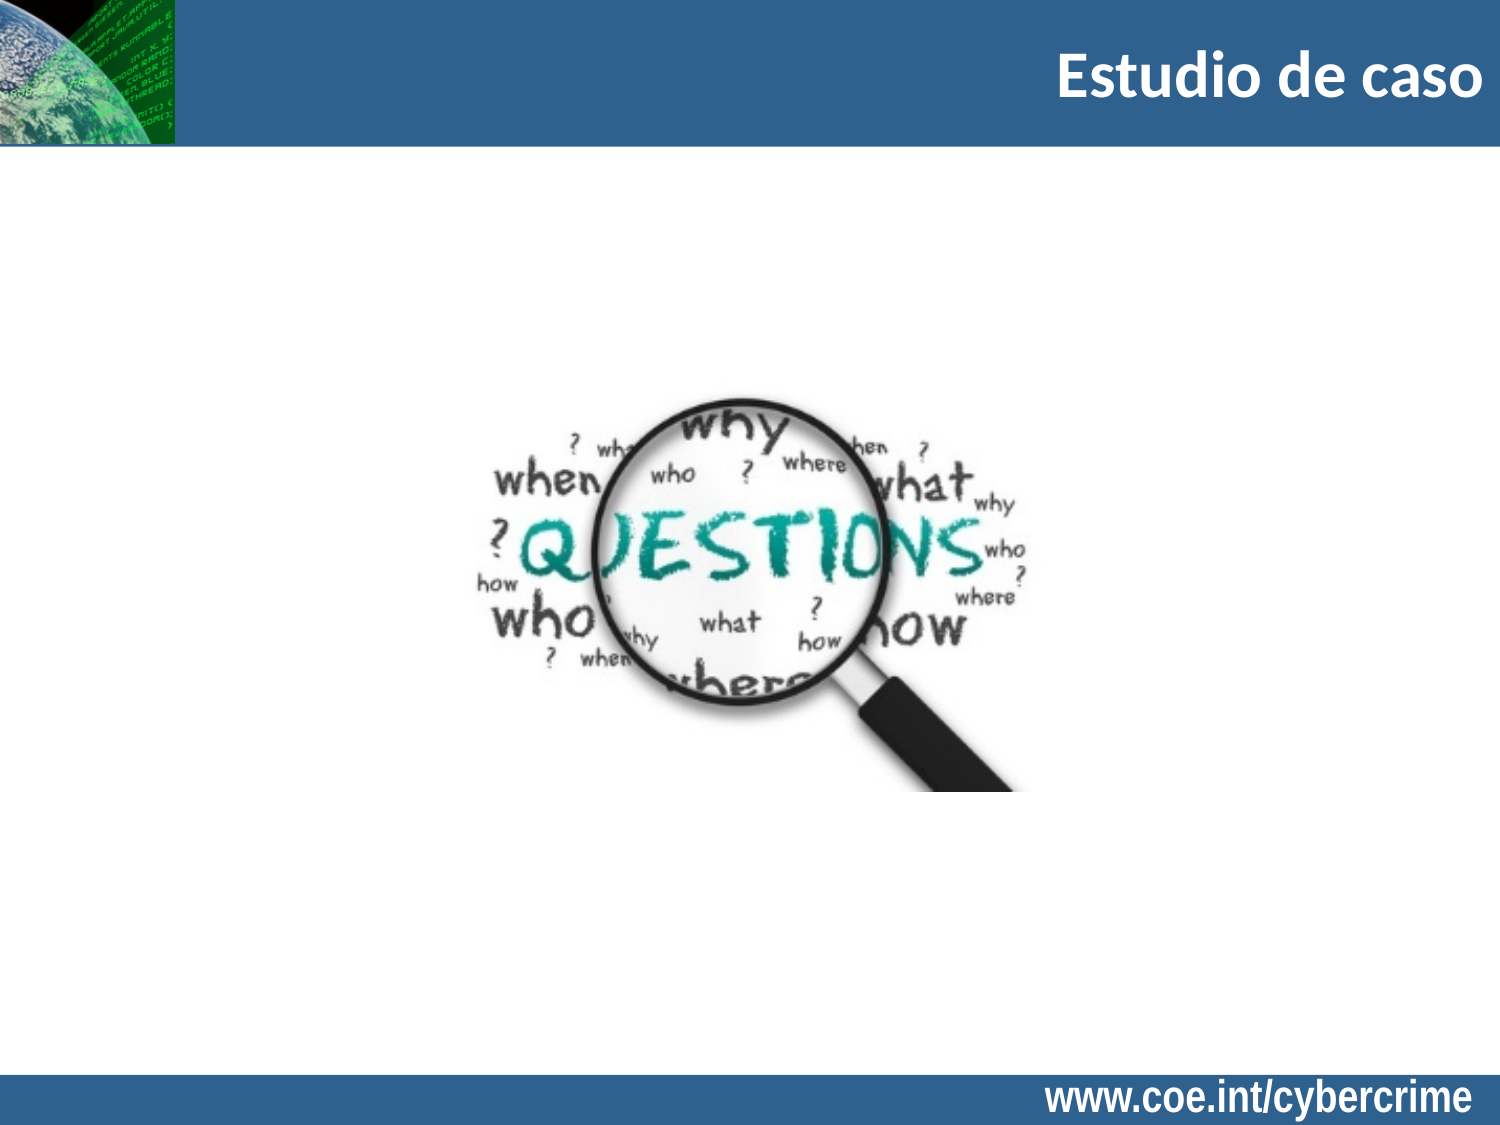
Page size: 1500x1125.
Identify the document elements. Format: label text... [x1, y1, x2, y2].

picture [0, 0, 175, 144]
picture [443, 332, 1057, 793]
text_box www.coe.int/cybercrime [1030, 1059, 1500, 1125]
text_box Estudio de caso [177, 0, 1500, 149]
text_box [0, 1073, 1030, 1125]
